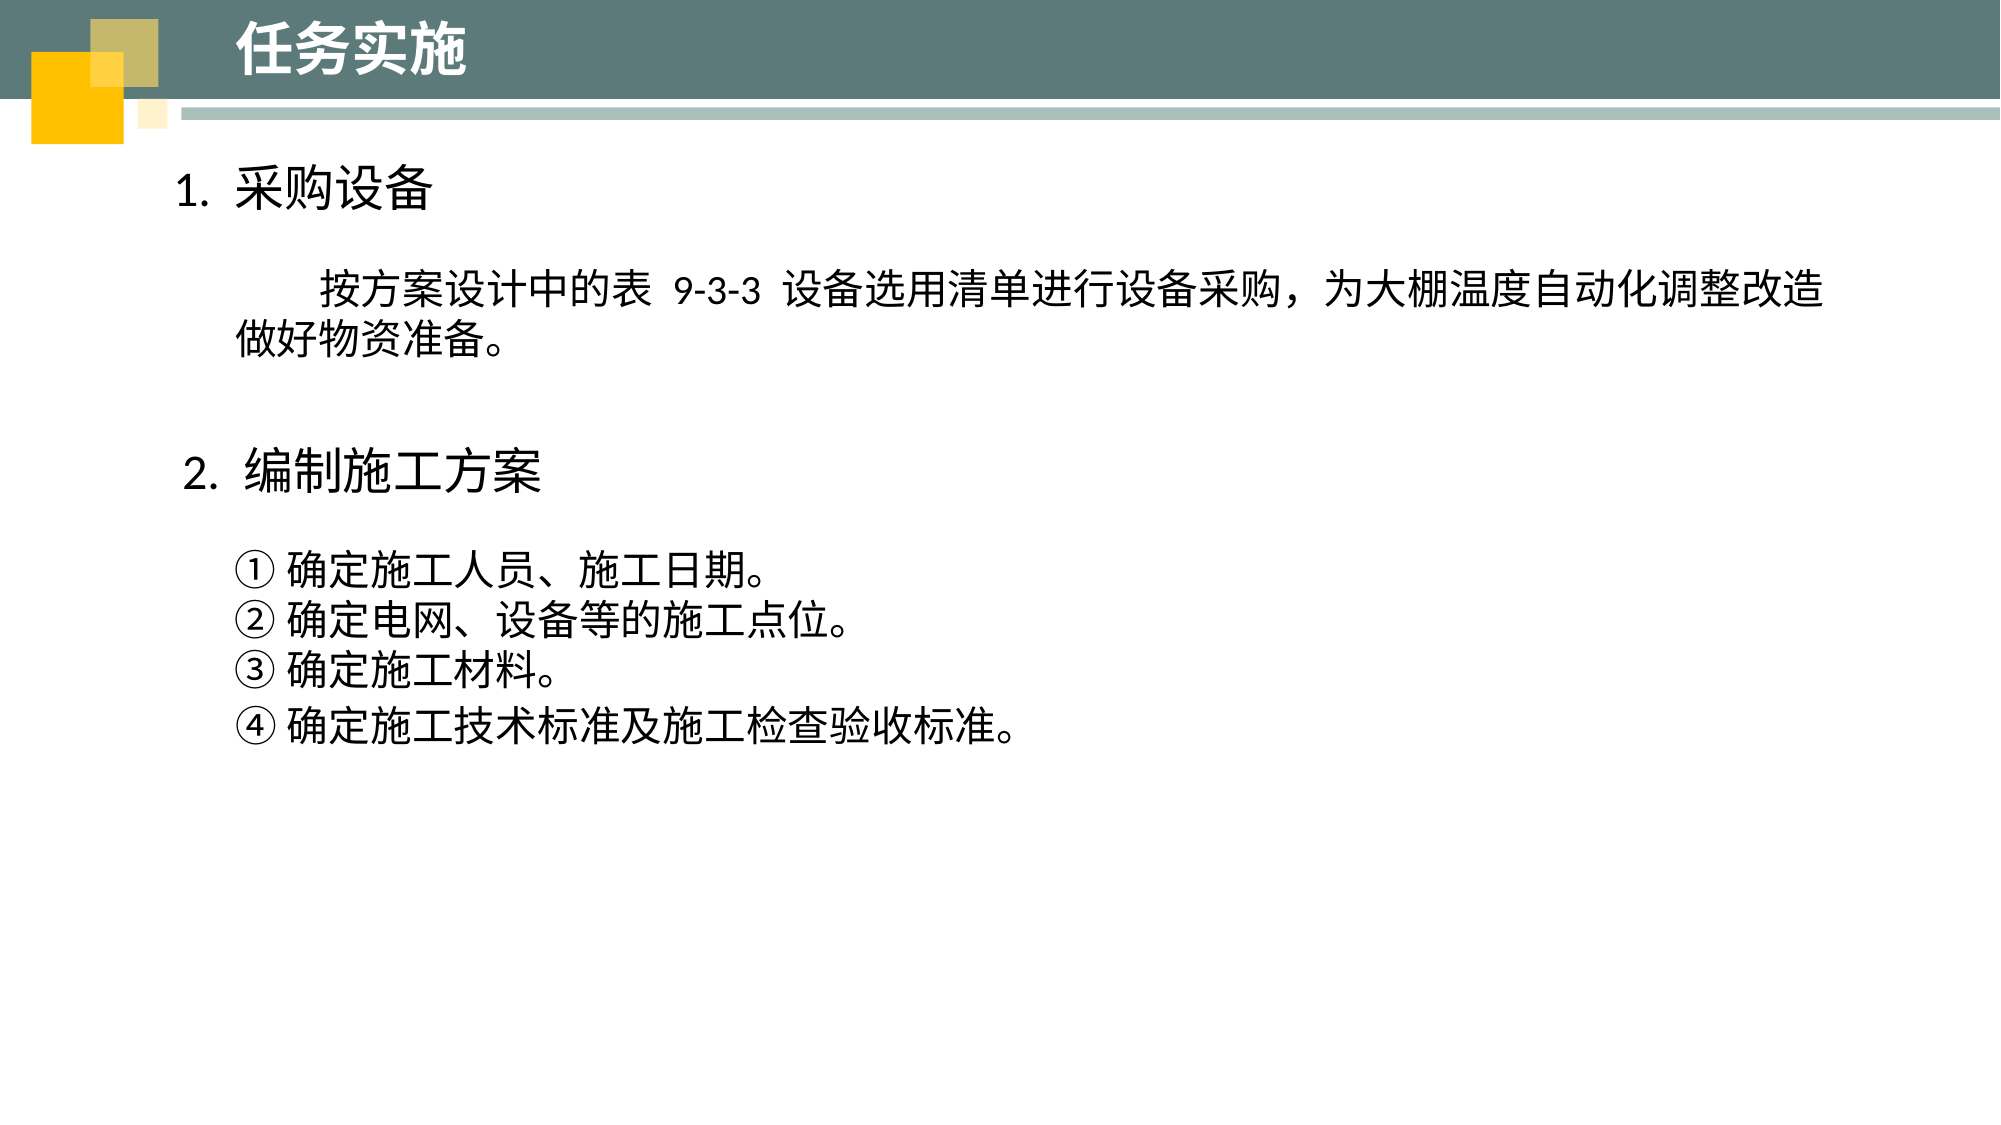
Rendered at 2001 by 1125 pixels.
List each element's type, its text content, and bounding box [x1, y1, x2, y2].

text_box 按方案设计中的表 9-3-3 设备选用清单进行设备采购，为大棚温度自动化调整改造做好物资准备。 [220, 255, 1865, 371]
text_box 1. 采购设备 [158, 149, 525, 224]
text_box ④确定施工技术标准及施工检查验收标准。 [220, 692, 1057, 758]
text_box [0, 0, 2000, 145]
text_box ①确定施工人员、施工日期。 ②确定电网、设备等的施工点位。 ③确定施工材料。 [220, 536, 1283, 702]
text_box 2. 编制施工方案 [167, 432, 718, 508]
